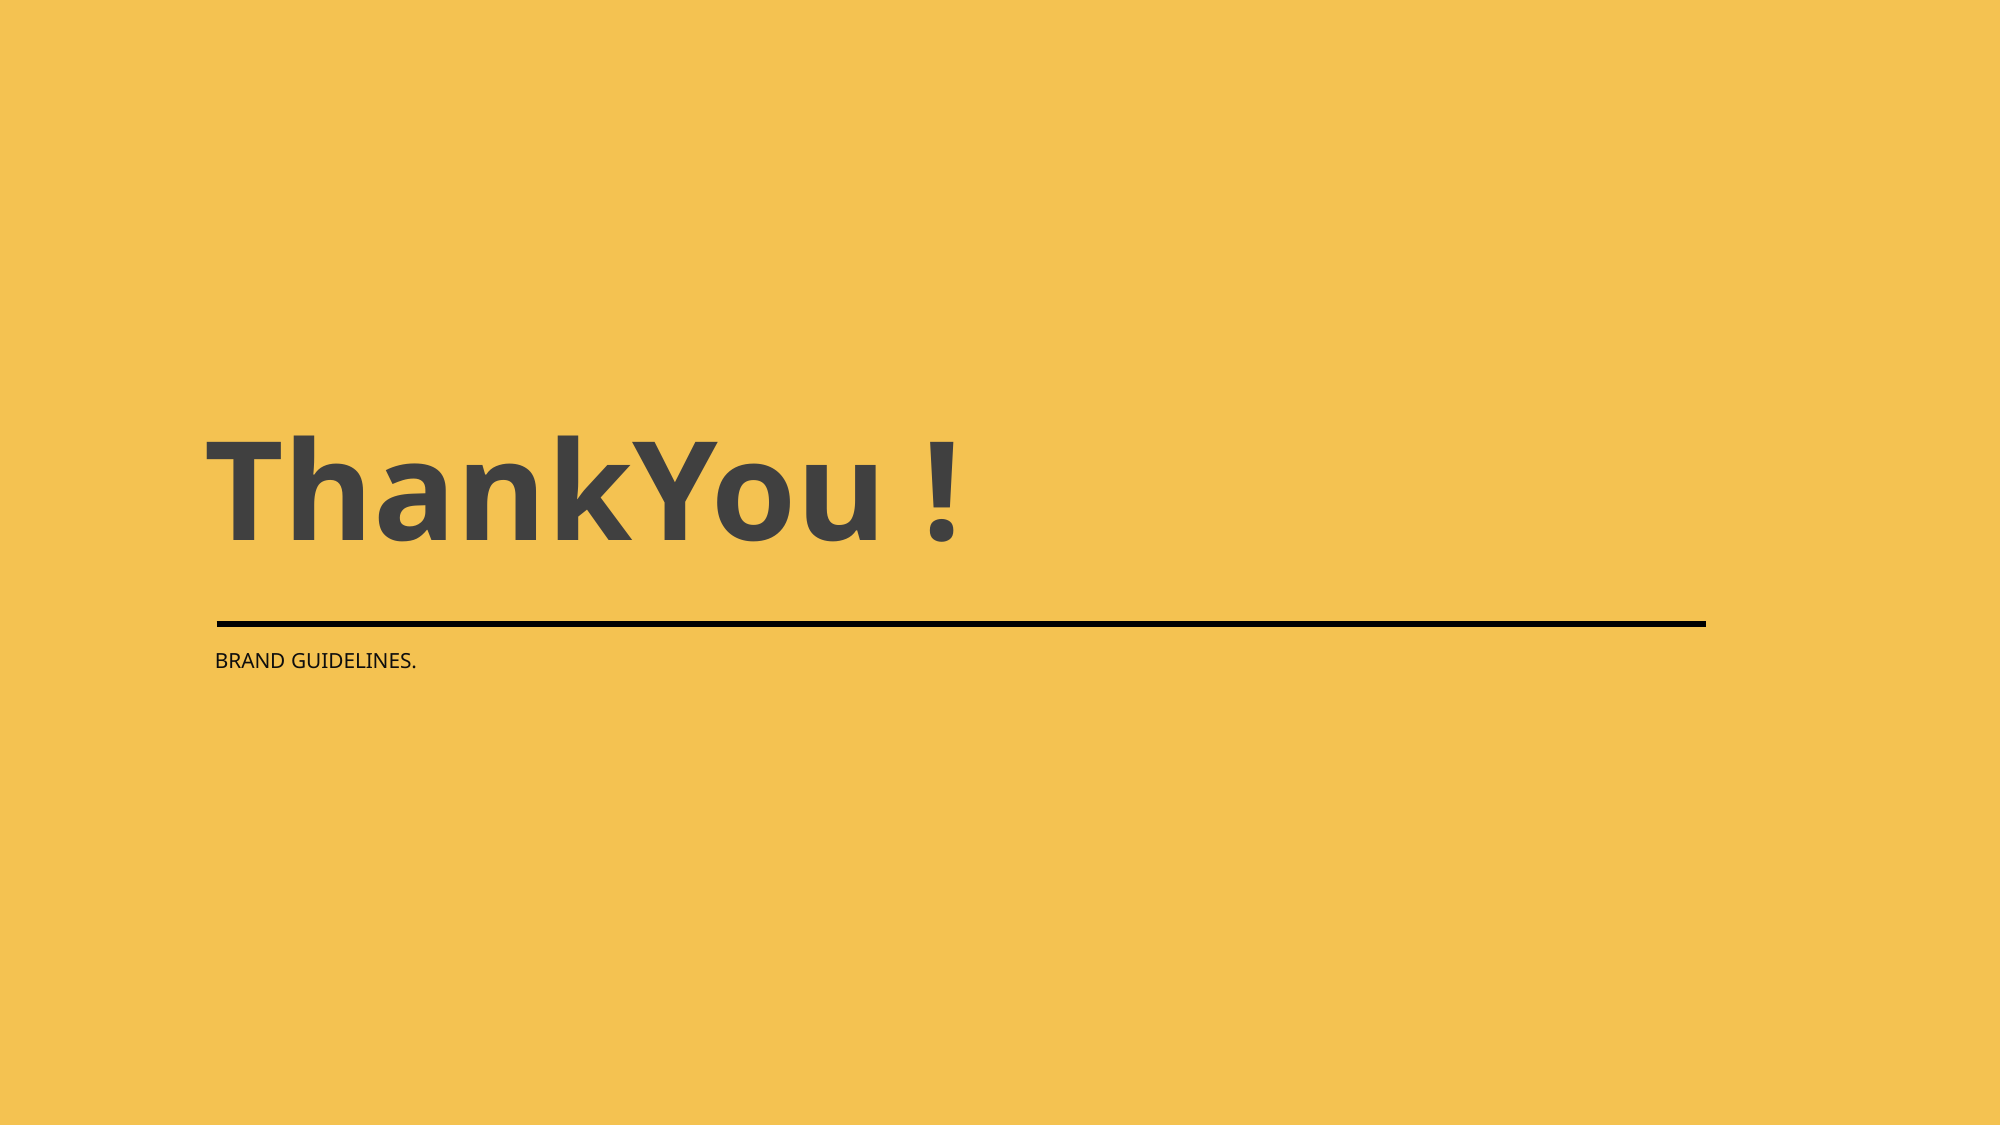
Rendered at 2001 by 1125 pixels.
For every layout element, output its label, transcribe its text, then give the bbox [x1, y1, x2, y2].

text_box ThankYou ! [189, 395, 1082, 608]
text_box BRAND GUIDELINES. [199, 640, 542, 681]
